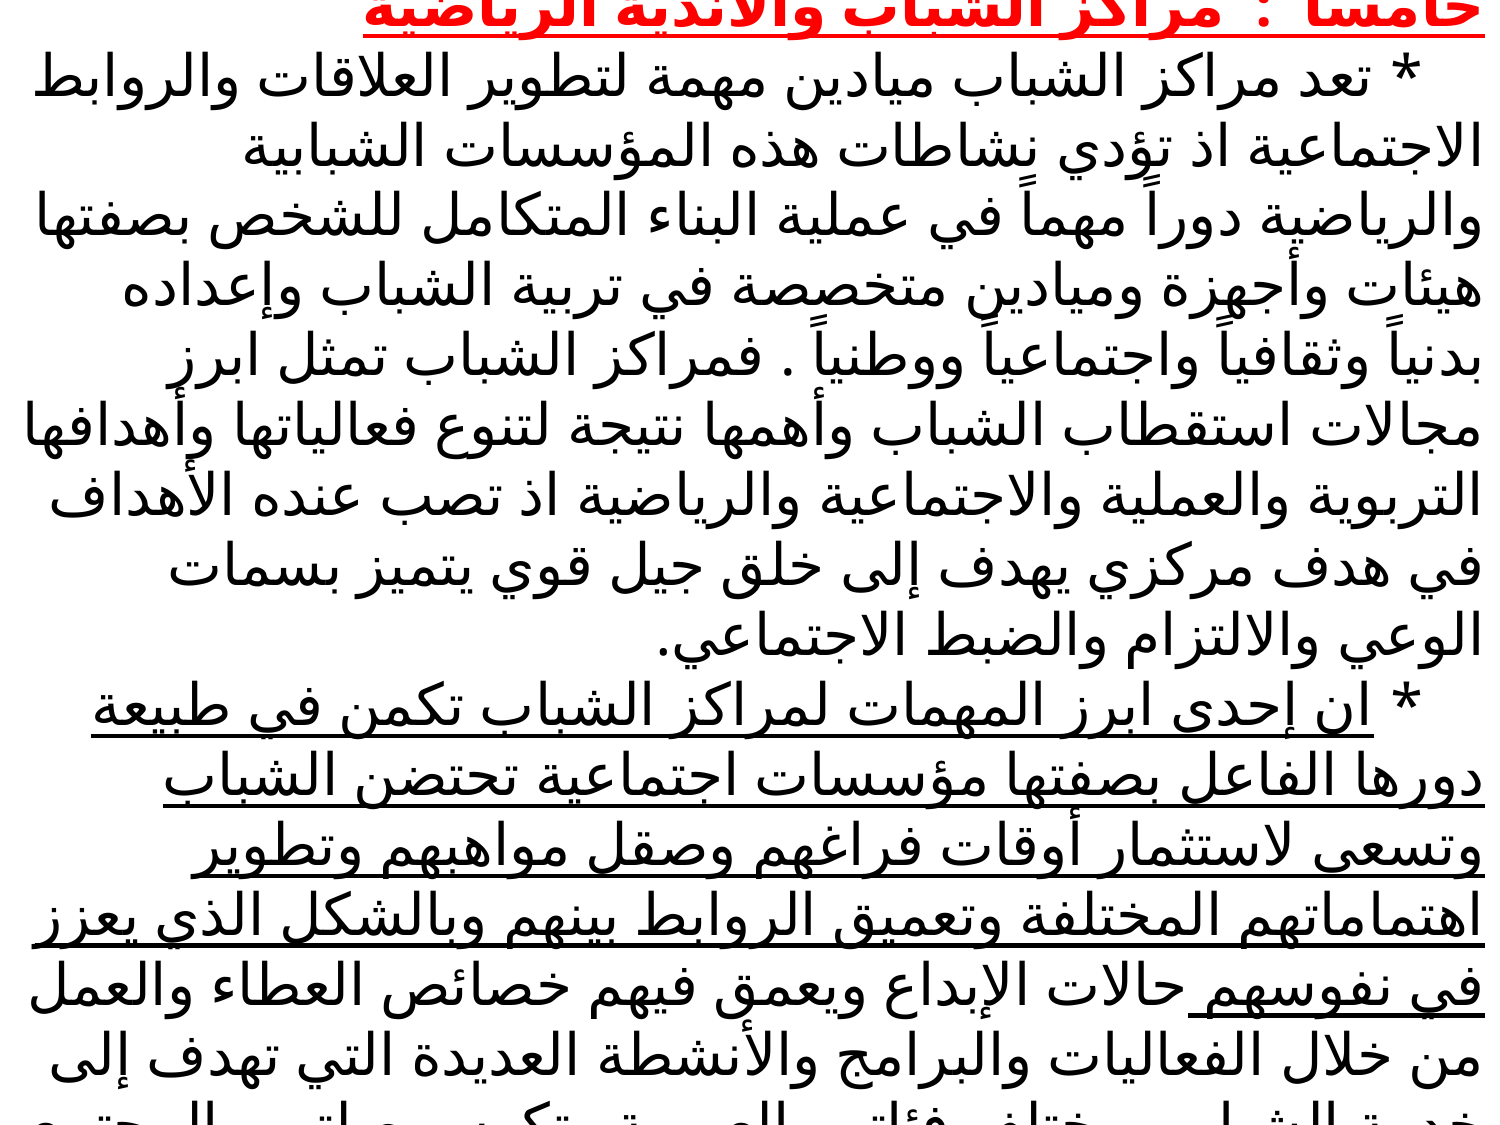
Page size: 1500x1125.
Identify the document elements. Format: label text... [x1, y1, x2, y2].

title خامساً : مراكز الشباب والأندية الرياضية * تعد مراكز الشباب ميادين مهمة لتطوير العلاقات والروابط الاجتماعية اذ تؤدي نشاطات هذه المؤسسات الشبابية والرياضية دوراً مهماً في عملية البناء المتكامل للشخص بصفتها هيئات وأجهزة وميادين متخصصة في تربية الشباب وإعداده بدنياً وثقافياً واجتماعياً ووطنياً . فمراكز الشباب تمثل ابرز مجالات استقطاب الشباب وأهمها نتيجة لتنوع فعالياتها وأهدافها التربوية والعملية والاجتماعية والرياضية اذ تصب عنده الأهداف في هدف مركزي يهدف إلى خلق جيل قوي يتميز بسمات الوعي والالتزام والضبط الاجتماعي. * ان إحدى ابرز المهمات لمراكز الشباب تكمن في طبيعة دورها الفاعل بصفتها مؤسسات اجتماعية تحتضن الشباب وتسعى لاستثمار أوقات فراغهم وصقل مواهبهم وتطوير اهتماماتهم المختلفة وتعميق الروابط بينهم وبالشكل الذي يعزز في نفوسهم حالات الإبداع ويعمق فيهم خصائص العطاء والعمل من خلال الفعاليات والبرامج والأنشطة العديدة التي تهدف إلى خدمة الشباب بمختلف فئاتهم العمرية وتكرس صلتهم بالمجتمع. [0, 0, 1500, 1125]
